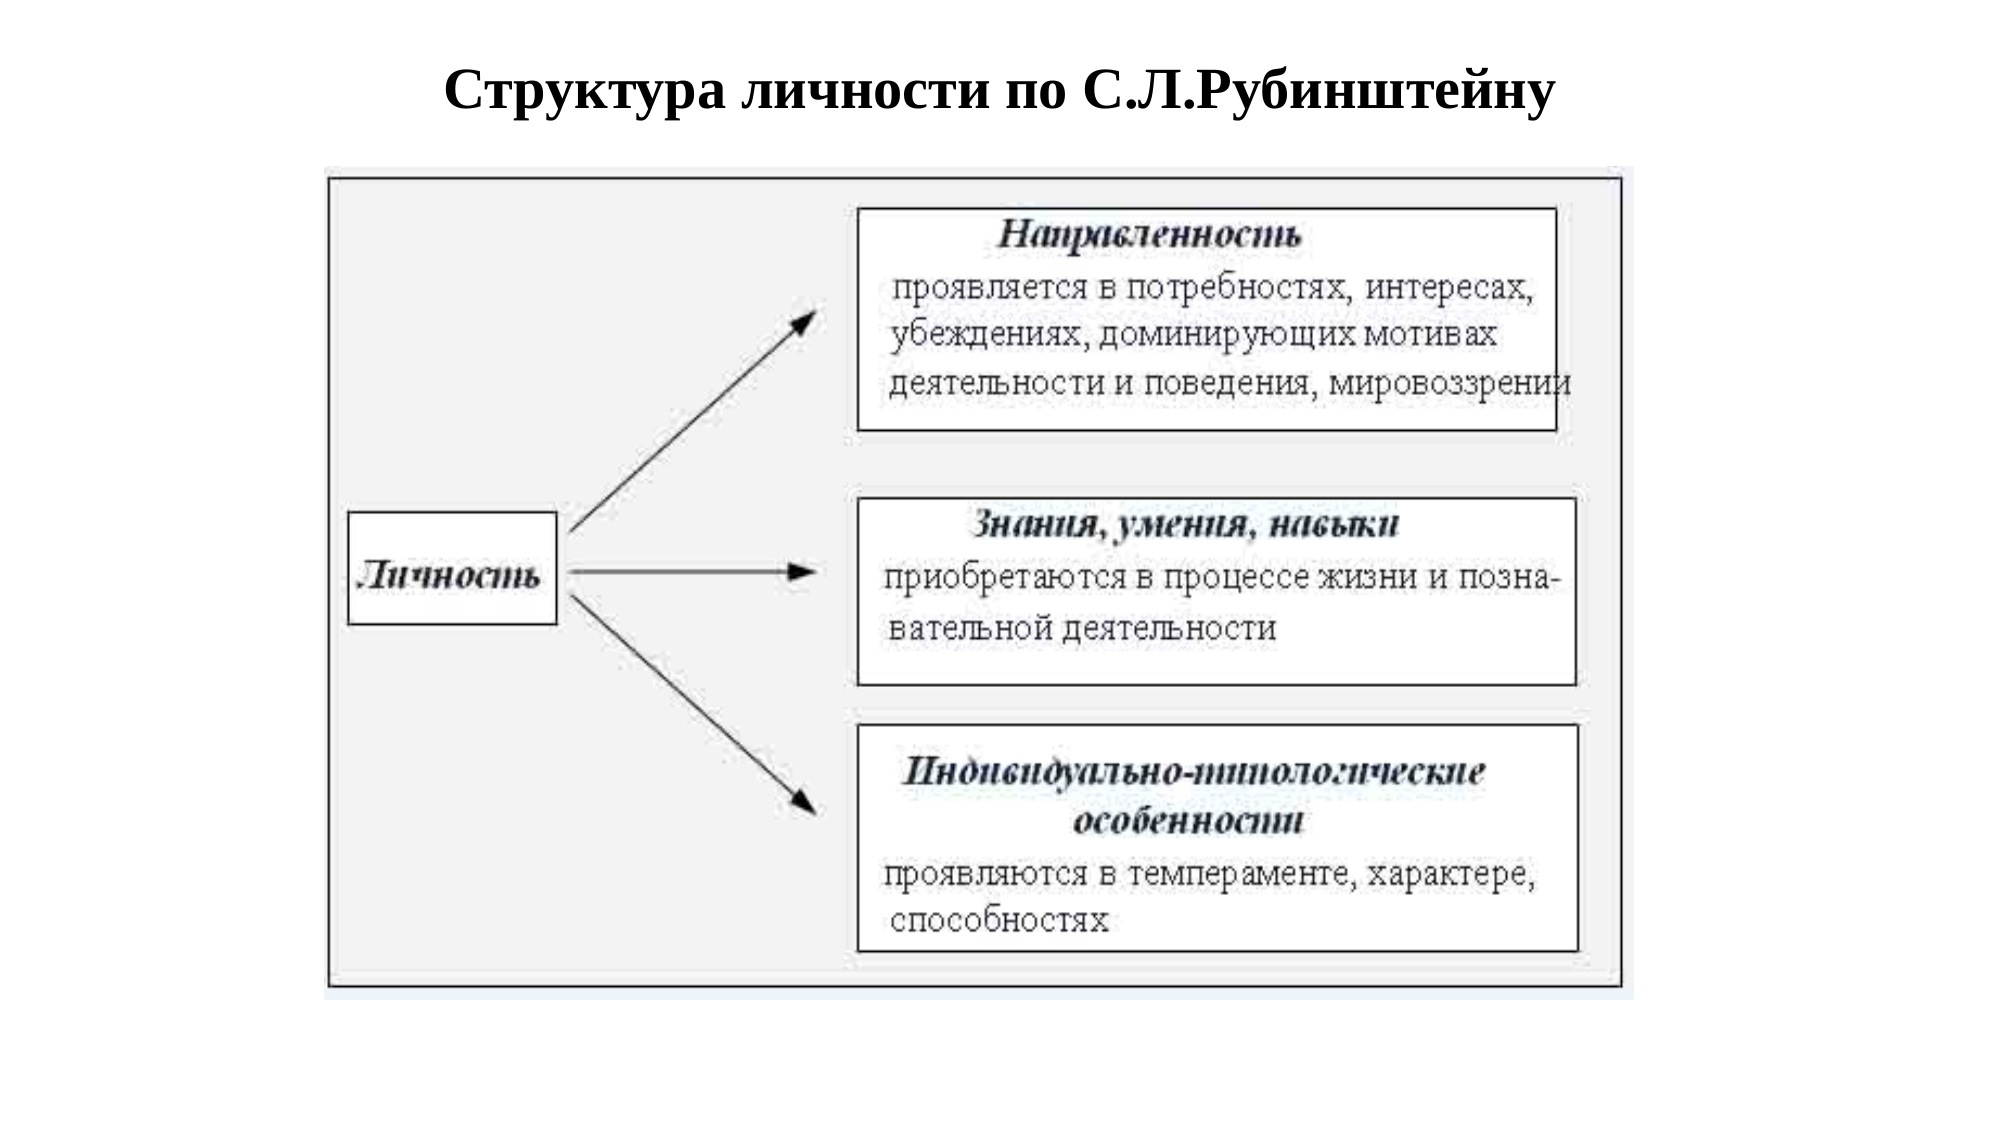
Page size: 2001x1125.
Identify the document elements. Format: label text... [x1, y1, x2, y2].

title Структура личности по С.Л.Рубинштейну [137, 59, 1863, 190]
picture [324, 166, 1634, 1000]
